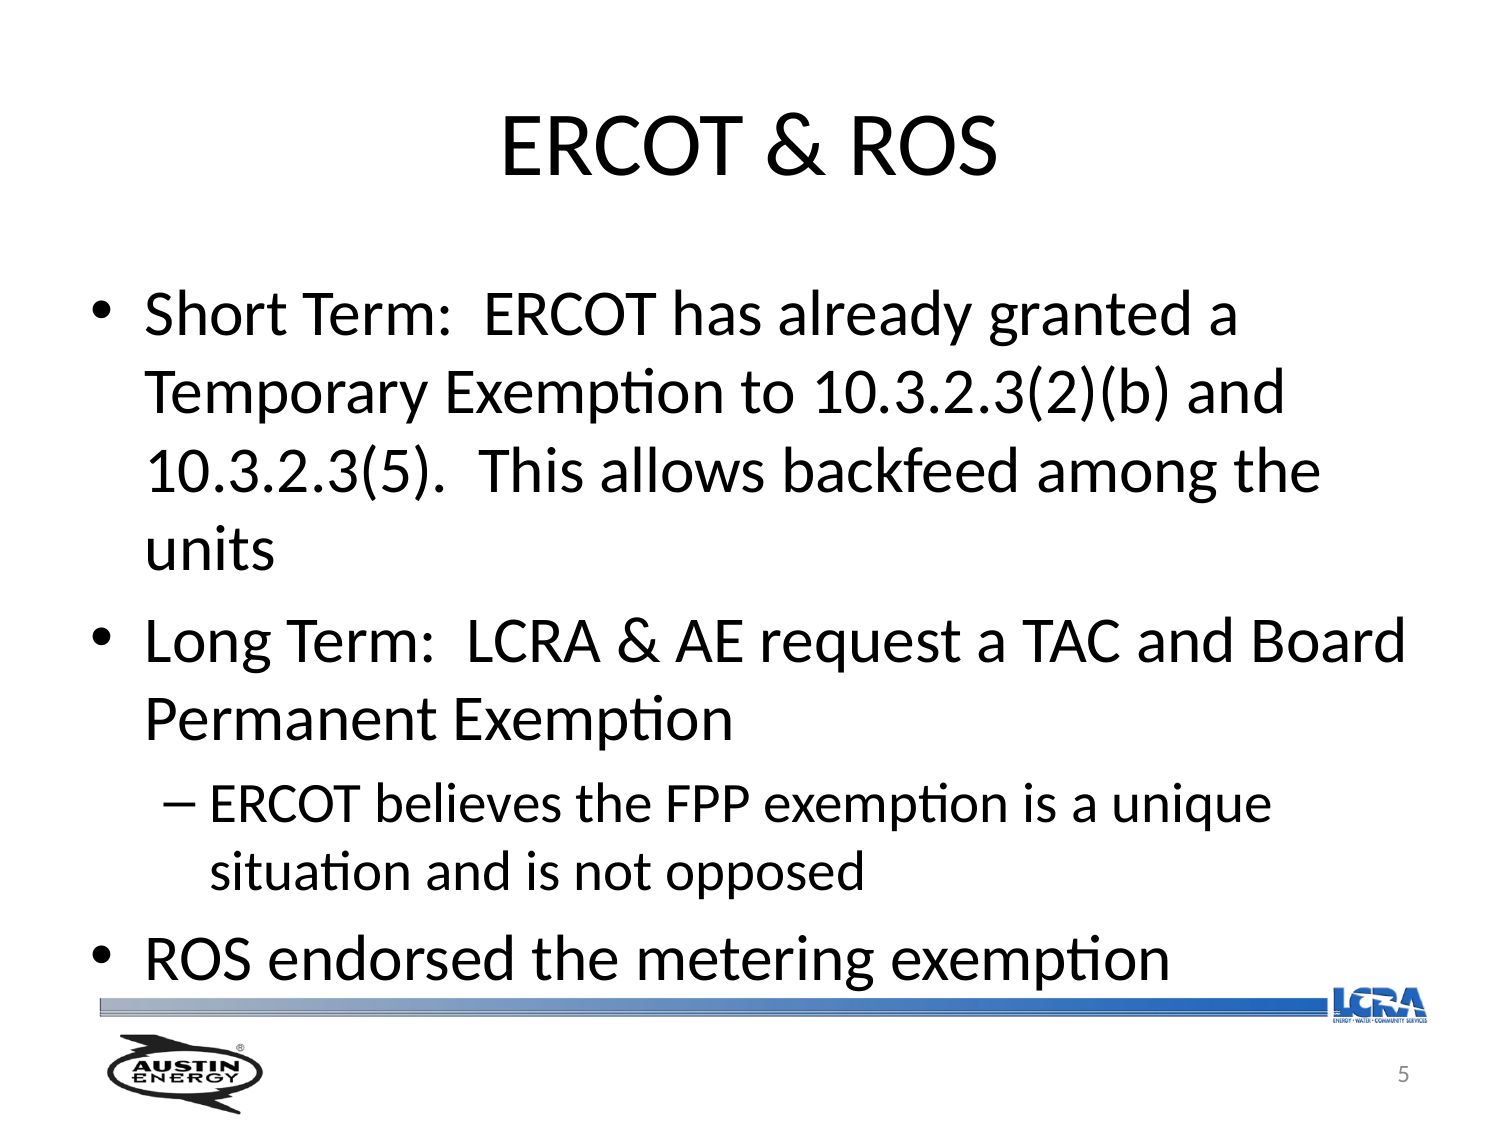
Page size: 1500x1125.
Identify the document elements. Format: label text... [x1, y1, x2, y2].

list Short Term: ERCOT has already granted a Temporary Exemption to 10.3.2.3(2)(b) and 10.3.2.3(5). This allows backfeed among the units Long Term: LCRA & AE request a TAC and Board Permanent Exemption ERCOT believes the FPP exemption is a unique situation and is not opposed ROS endorsed the metering exemption [75, 262, 1425, 1005]
title ERCOT & ROS [75, 45, 1425, 233]
slide_number 5 [1074, 1042, 1425, 1103]
picture [84, 978, 1435, 1122]
